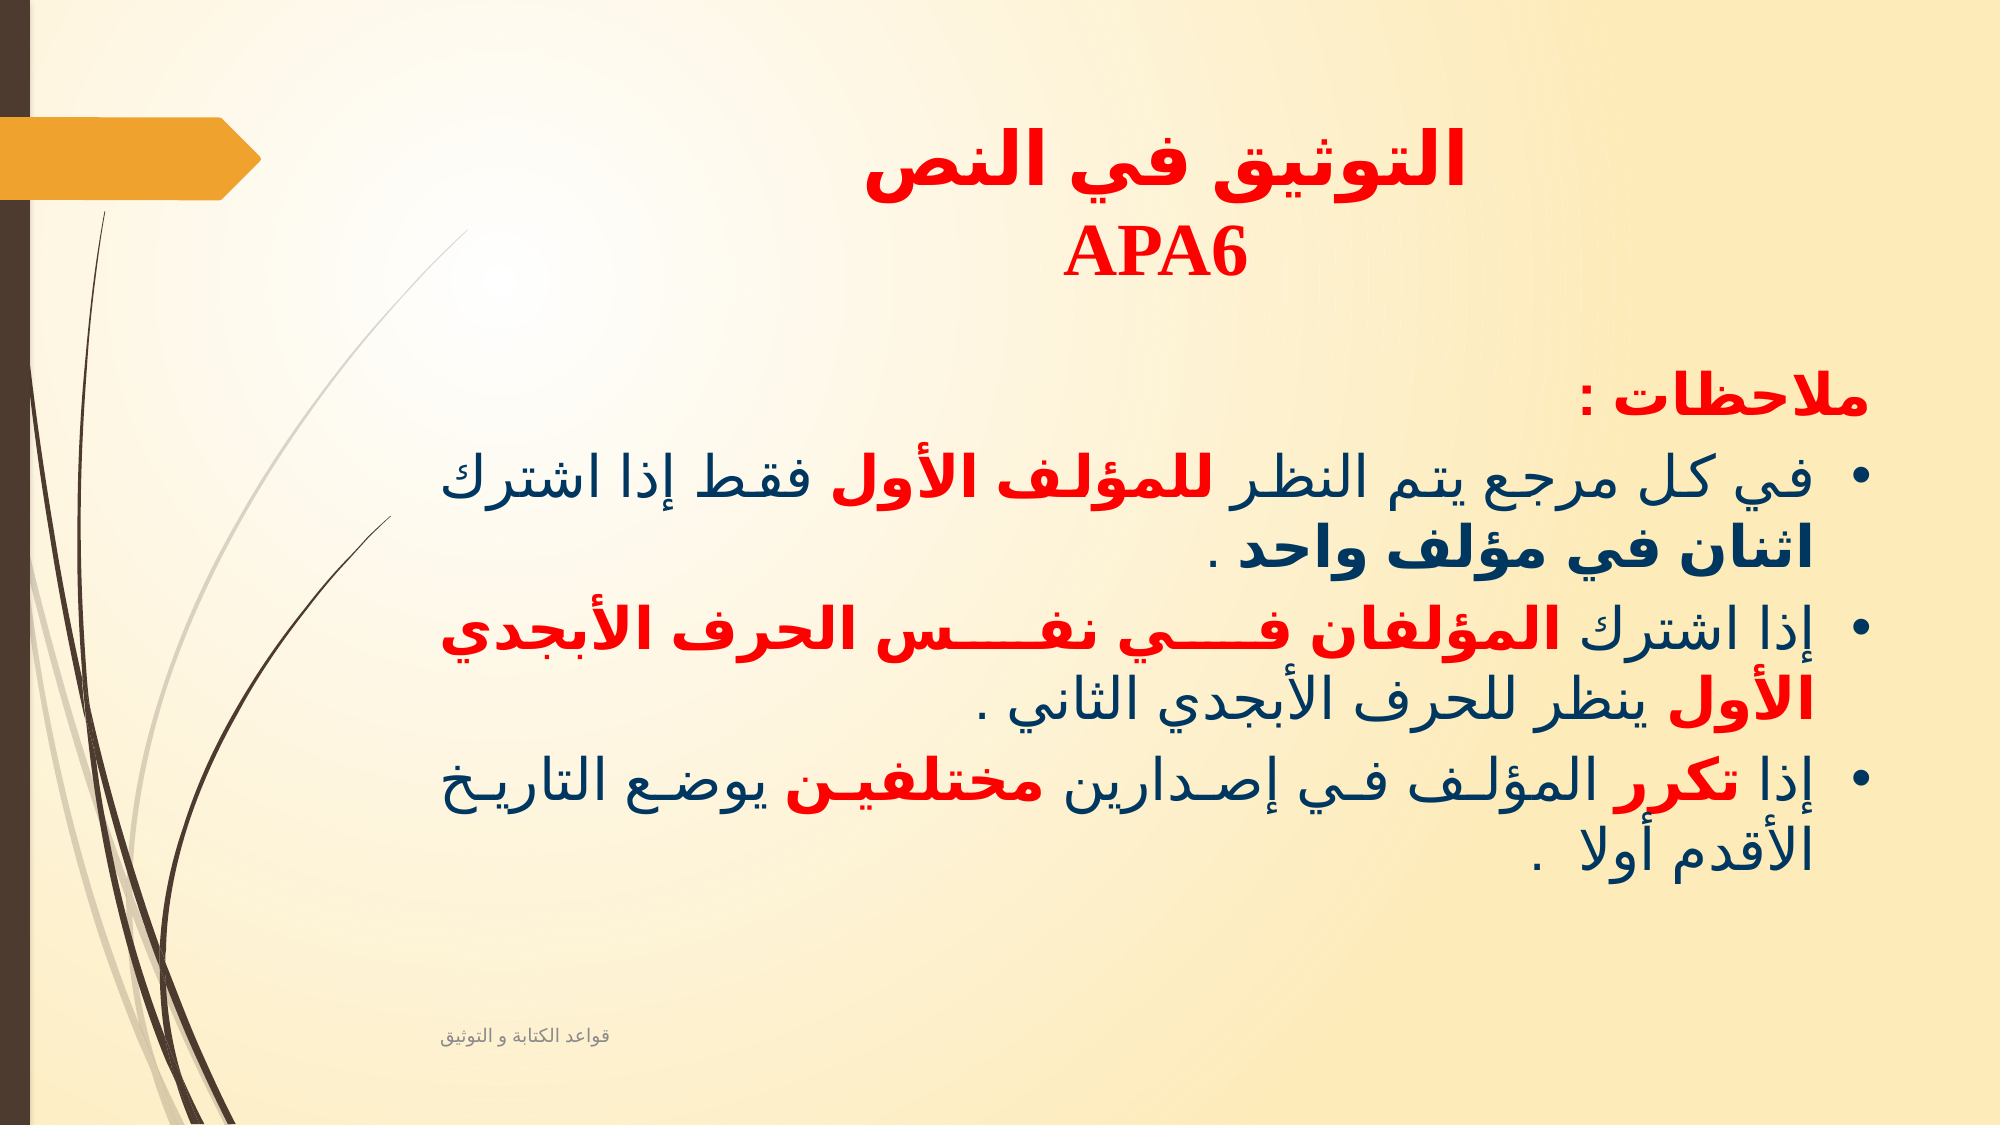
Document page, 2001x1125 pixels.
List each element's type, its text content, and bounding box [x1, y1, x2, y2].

list ملاحظات : في كل مرجع يتم النظر للمؤلف الأول فقط إذا اشترك اثنان في مؤلف واحد . إذا اشترك المؤلفان في نفس الحرف الأبجدي الأول ينظر للحرف الأبجدي الثاني . إذا تكرر المؤلف في إصدارين مختلفين يوضع التاريخ الأقدم أولا . [424, 350, 1888, 970]
title التوثيق في النص APA6 [425, 102, 1888, 313]
footer قواعد الكتابة و التوثيق [424, 1006, 1675, 1067]
